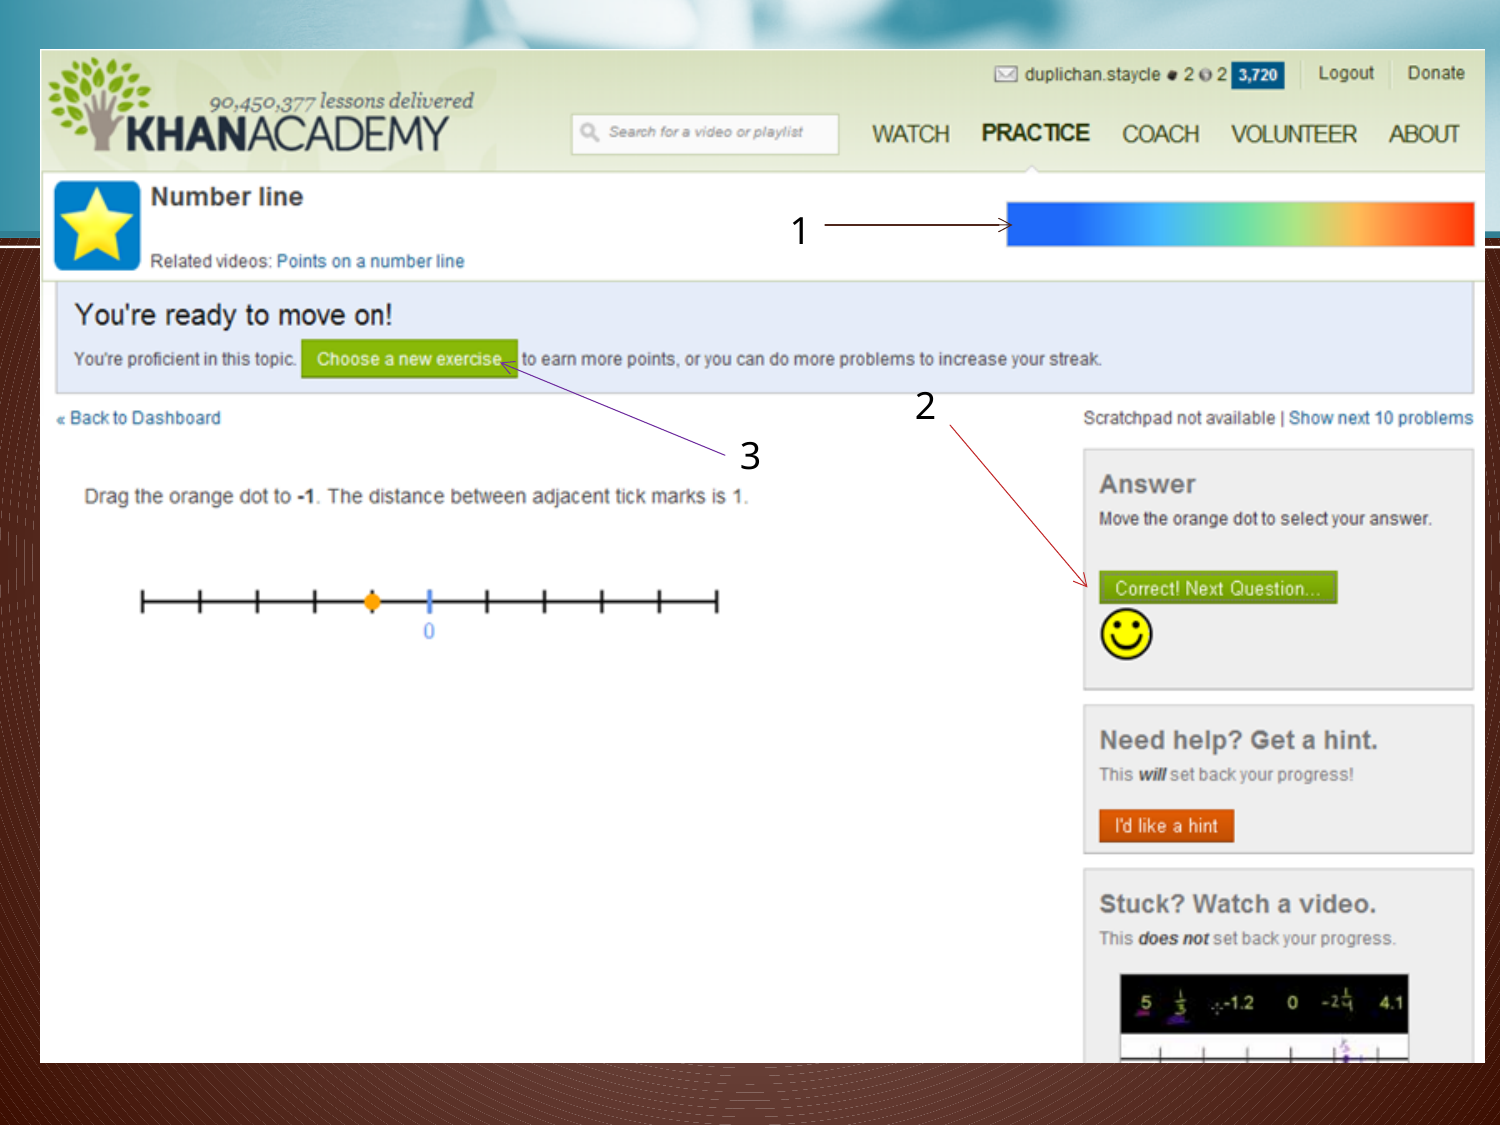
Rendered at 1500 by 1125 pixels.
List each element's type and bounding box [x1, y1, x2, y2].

text_box [499, 362, 725, 456]
text_box [949, 424, 1088, 588]
list [40, 49, 1485, 1063]
